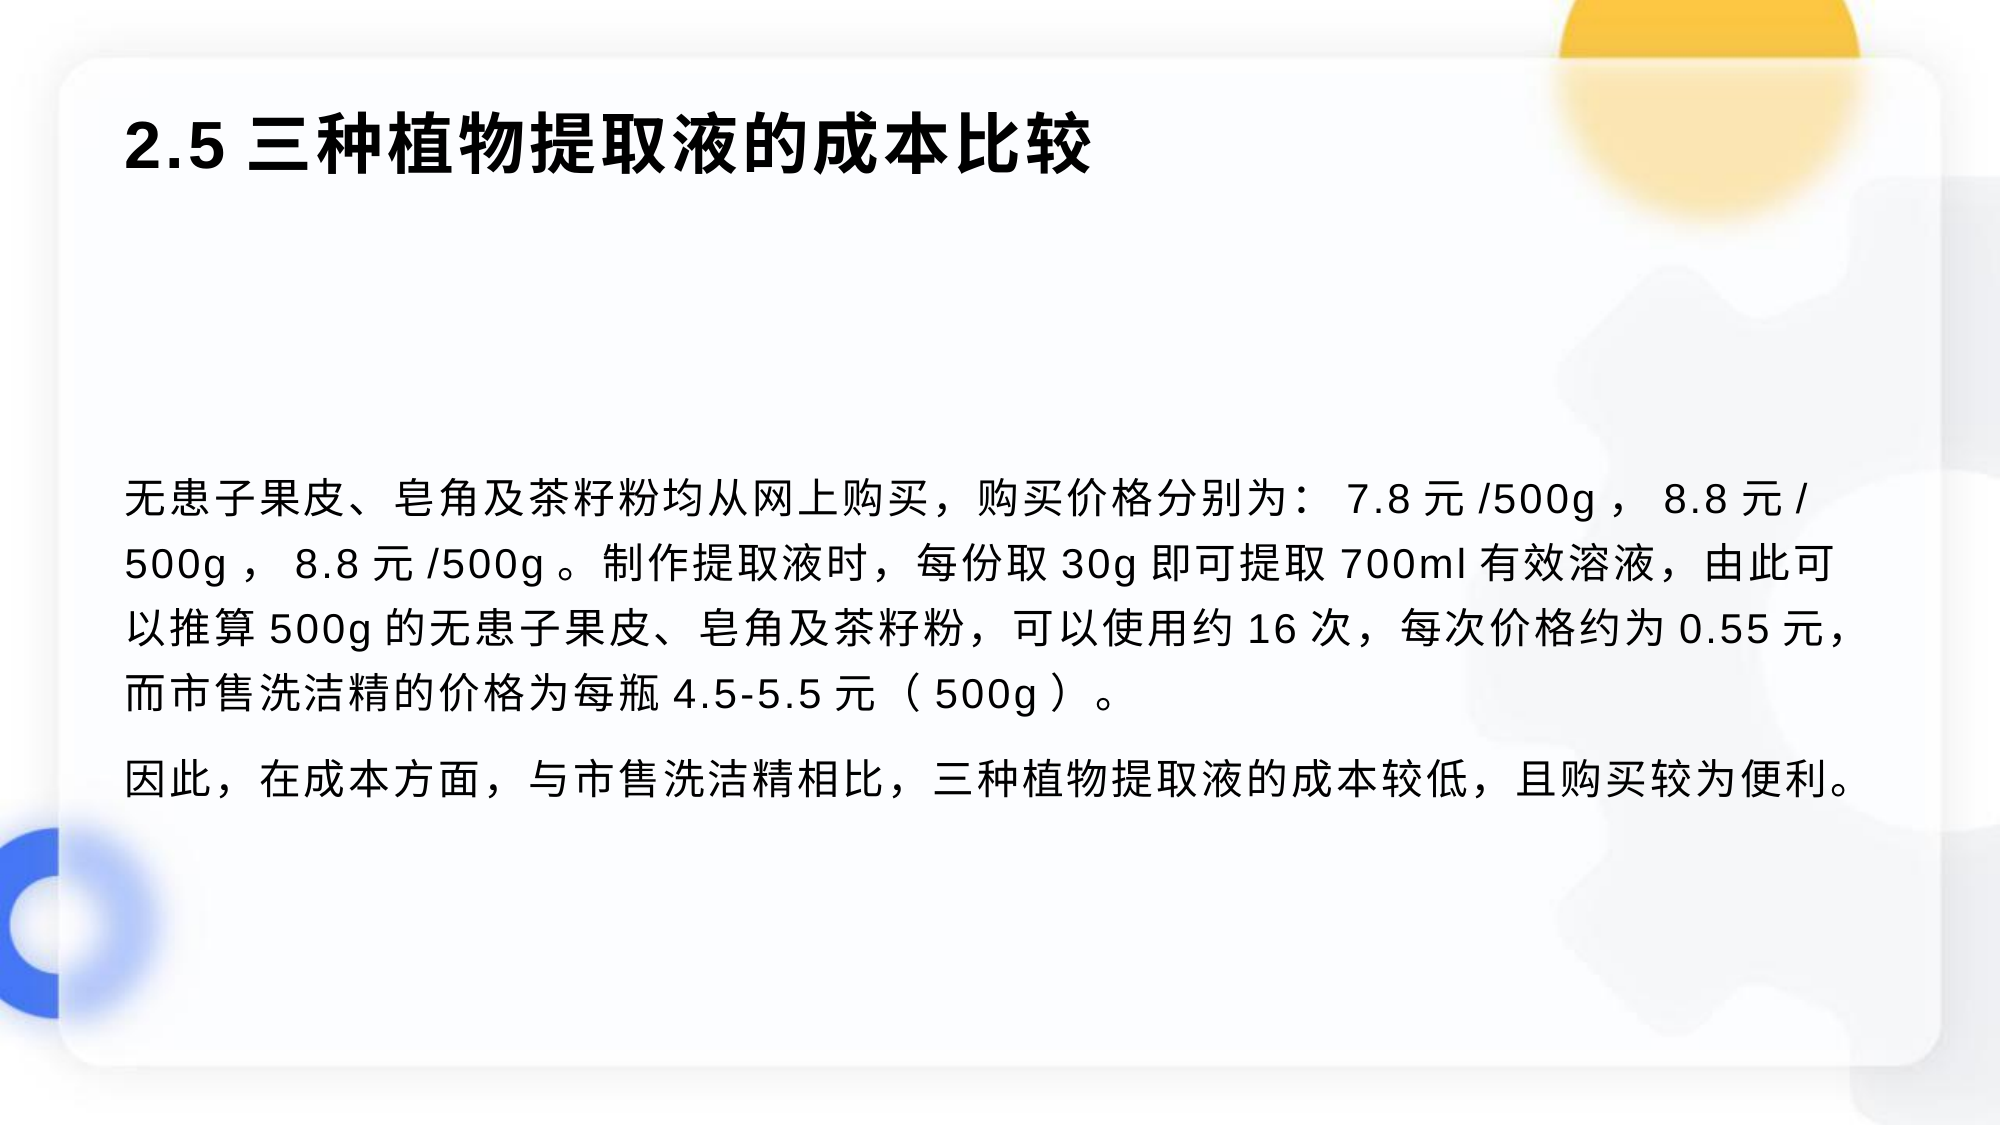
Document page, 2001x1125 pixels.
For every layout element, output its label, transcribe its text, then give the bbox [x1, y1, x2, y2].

picture [0, 0, 2000, 1125]
title 2.5三种植物提取液的成本比较 [109, 106, 1891, 179]
list 无患子果皮、皂角及茶籽粉均从网上购买，购买价格分别为：7.8元/500g，8.8元/500g，8.8元/500g。制作提取液时，每份取30g即可提取700ml有效溶液，由此可以推算500g的无患子果皮、皂角及茶籽粉，可以使用约16次，每次价格约为0.55元，而市售洗洁精的价格为每瓶4.5-5.5元（500g）。 因此，在成本方面，与市售洗洁精相比，三种植物提取液的成本较低，且购买较为便利。 [109, 218, 1891, 1041]
